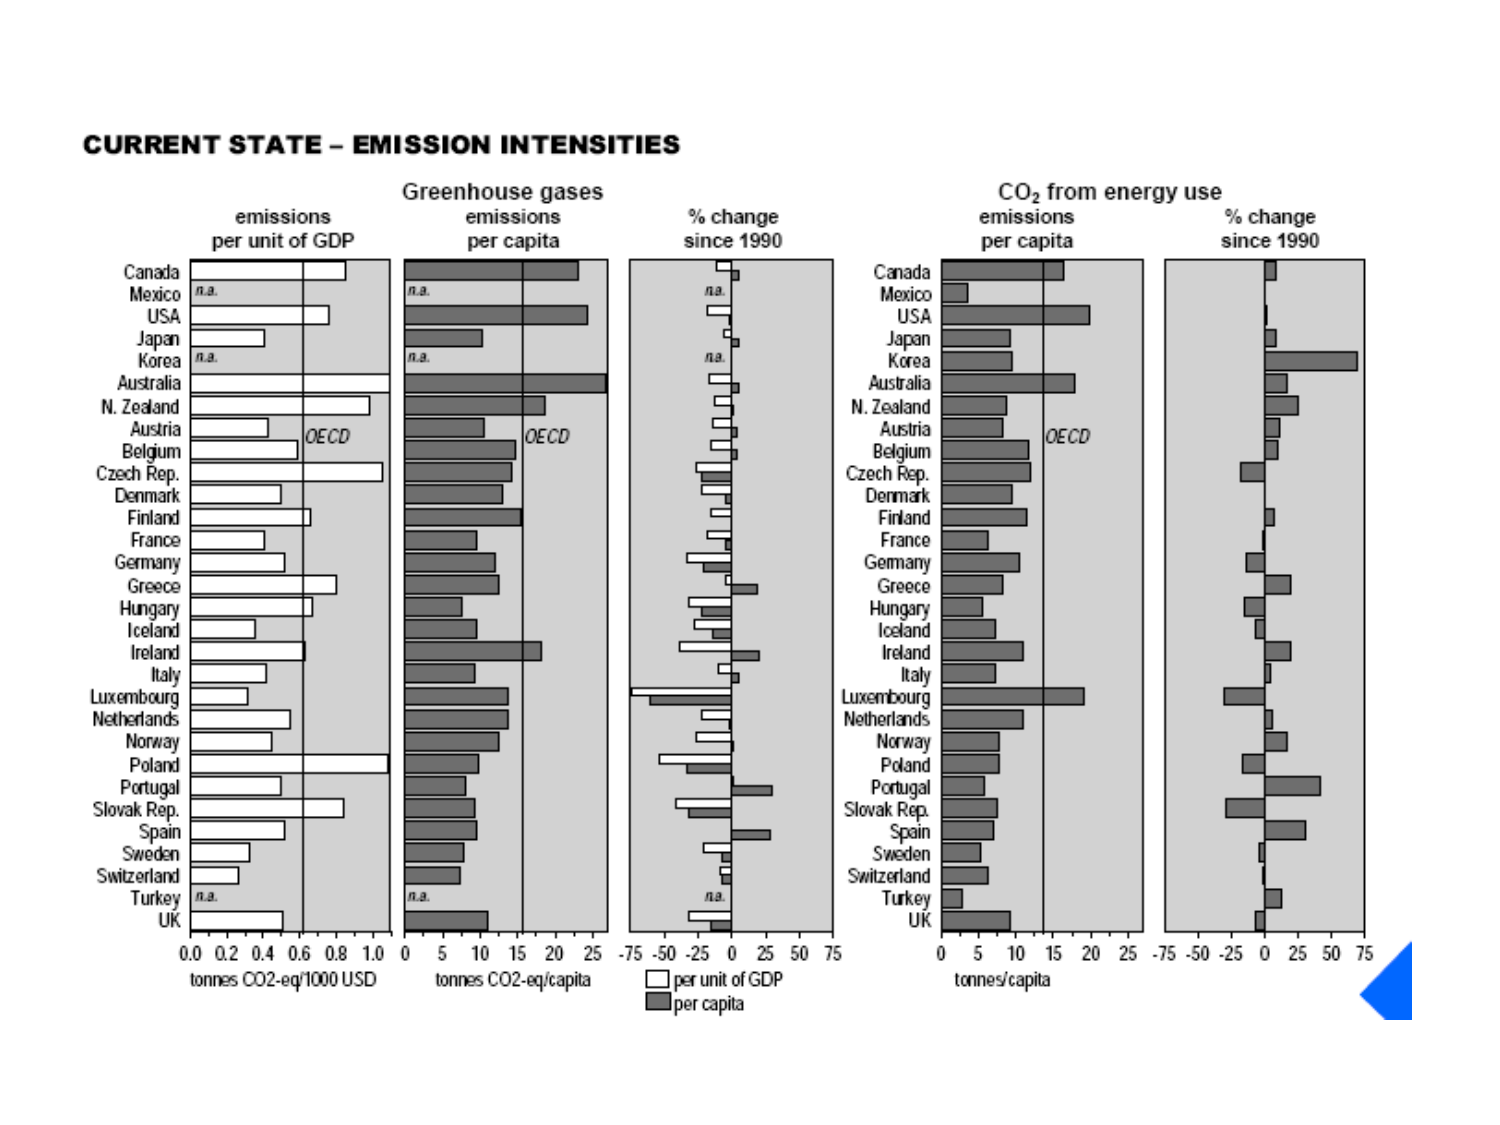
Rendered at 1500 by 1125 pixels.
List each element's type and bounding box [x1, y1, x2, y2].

picture [70, 116, 1412, 1020]
